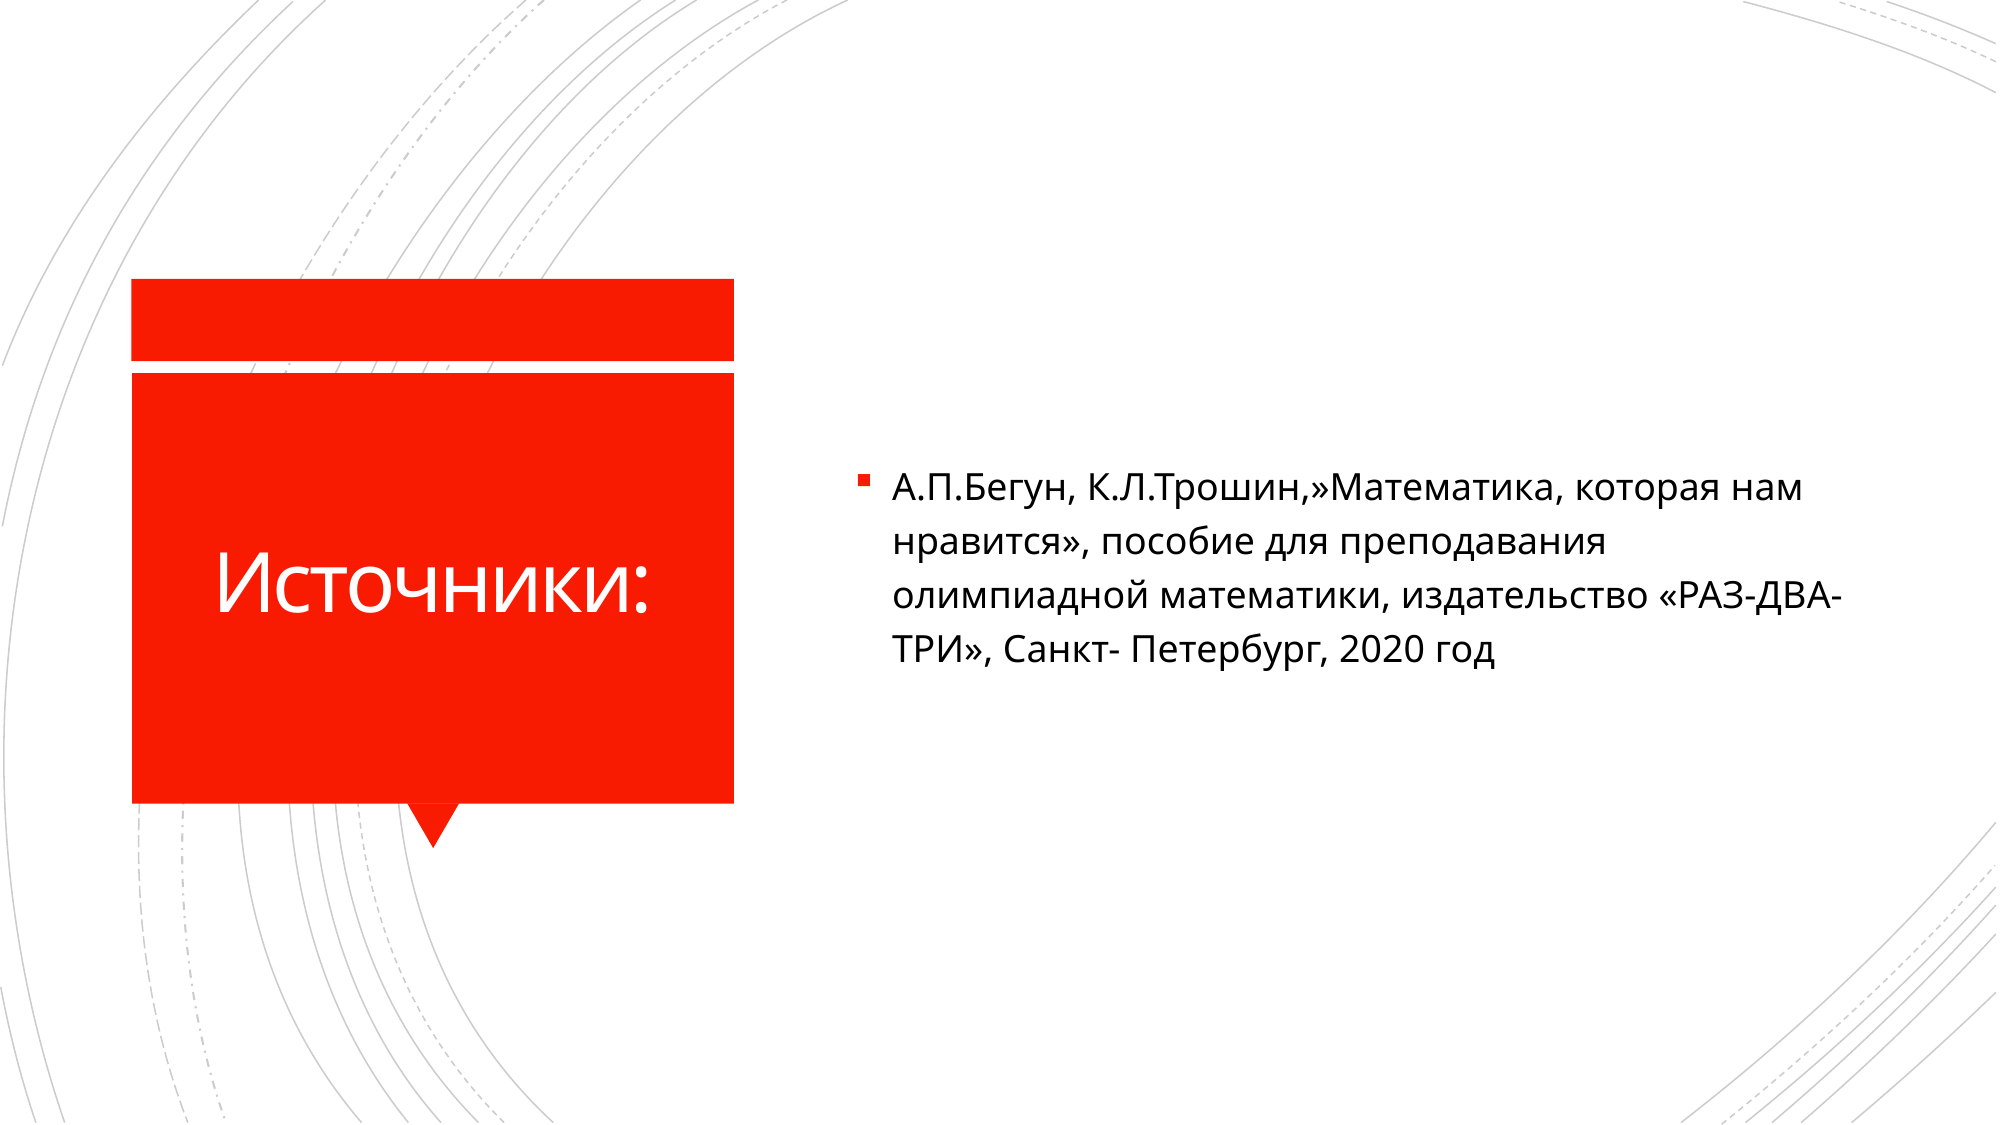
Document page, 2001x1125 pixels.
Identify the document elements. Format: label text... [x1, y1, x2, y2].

list А.П.Бегун, К.Л.Трошин,»Математика, которая нам нравится», пособие для преподавания олимпиадной математики, издательство «РАЗ-ДВА-ТРИ», Санкт- Петербург, 2020 год [839, 131, 1871, 993]
title Источники: [145, 385, 720, 789]
